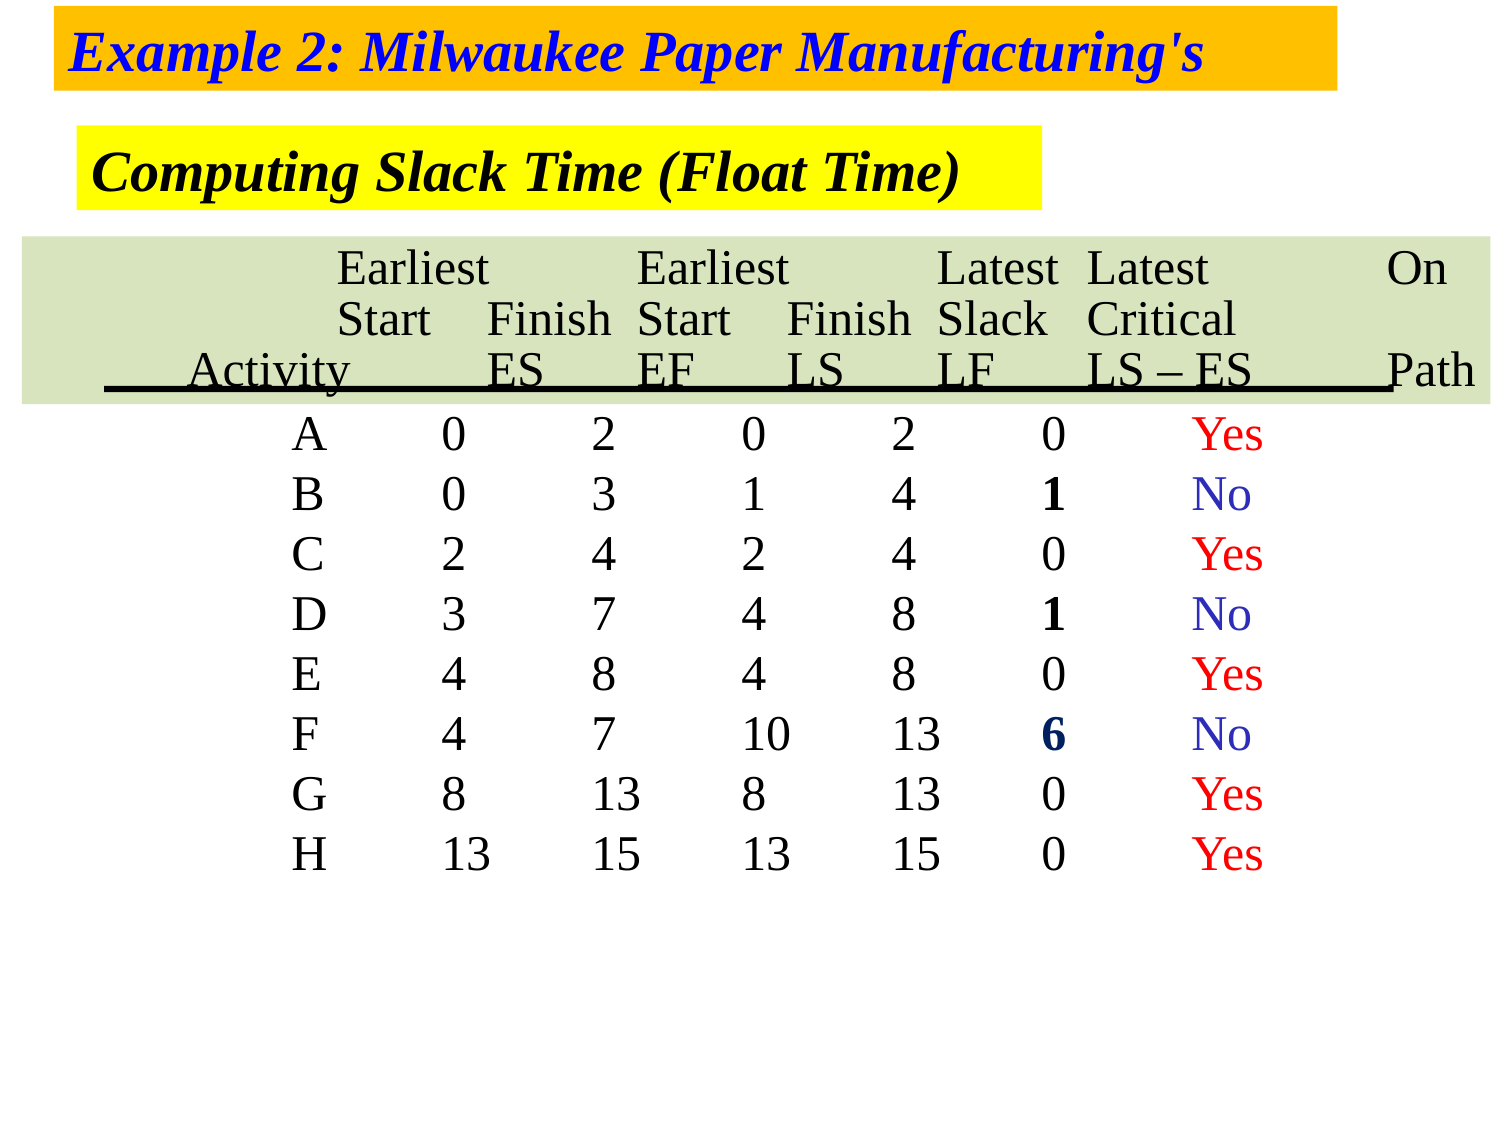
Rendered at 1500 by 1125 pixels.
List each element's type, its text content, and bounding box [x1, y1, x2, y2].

text_box Computing Slack Time (Float Time) [76, 125, 1043, 211]
text_box Example 2: Milwaukee Paper Manufacturing's [53, 5, 1338, 91]
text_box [93, 236, 1419, 894]
